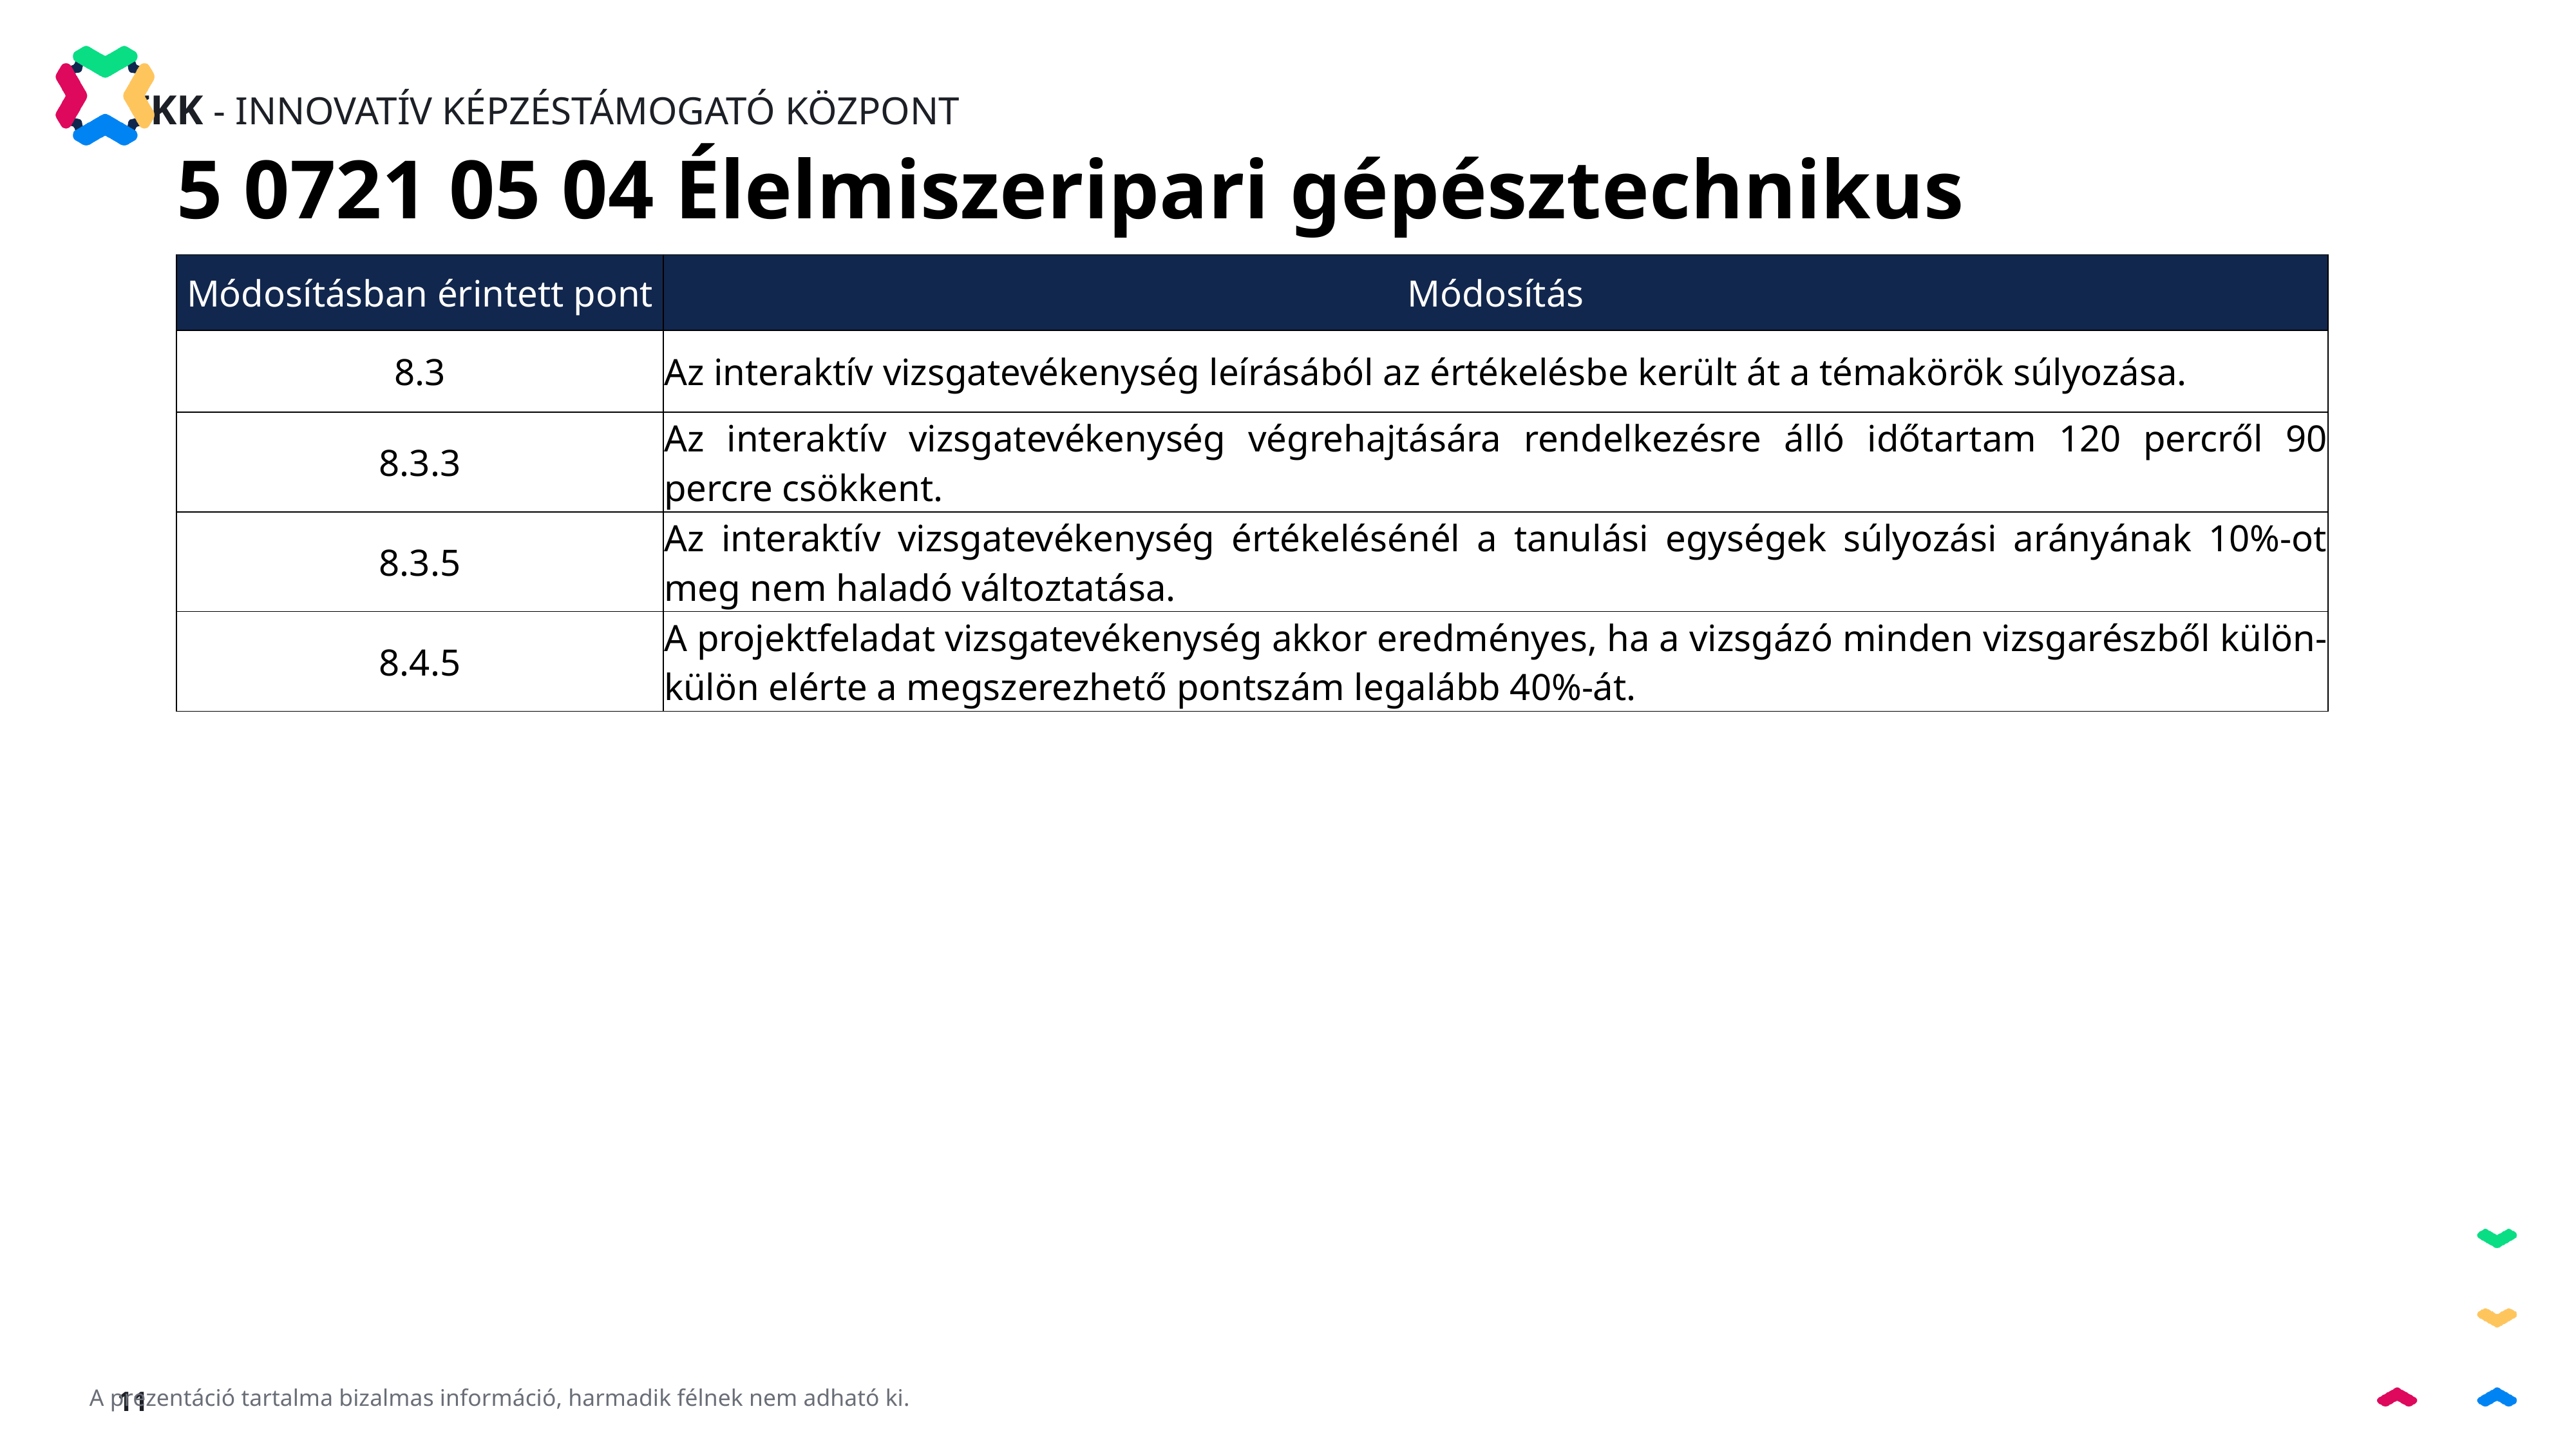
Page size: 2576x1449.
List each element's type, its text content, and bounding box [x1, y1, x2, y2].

table_header Módosítás [664, 255, 2327, 330]
table_header Módosításban érintett pont [177, 255, 663, 330]
table_cell 8.4.5 [177, 612, 663, 711]
table_cell 8.3.3 [177, 413, 663, 511]
table_cell Az interaktív vizsgatevékenység végrehajtására rendelkezésre álló időtartam 120 percről 90 percre csökkent. [664, 413, 2327, 511]
table_cell A projektfeladat vizsgatevékenység akkor eredményes, ha a vizsgázó minden vizsgarészből külön-külön elérte a megszerezhető pontszám legalább 40%-át. [664, 612, 2327, 711]
picture [55, 46, 155, 146]
list 5 0721 05 04 Élelmiszeripari gépésztechnikus [176, 138, 2337, 217]
table_cell Az interaktív vizsgatevékenység leírásából az értékelésbe került át a témakörök súlyozása. [664, 331, 2327, 412]
table_cell 8.3.5 [177, 513, 663, 611]
table_cell 8.3 [177, 331, 663, 412]
picture [2377, 1229, 2517, 1406]
table_cell Az interaktív vizsgatevékenység értékelésénél a tanulási egységek súlyozási arányának 10%-ot meg nem haladó változtatása. [664, 513, 2327, 611]
